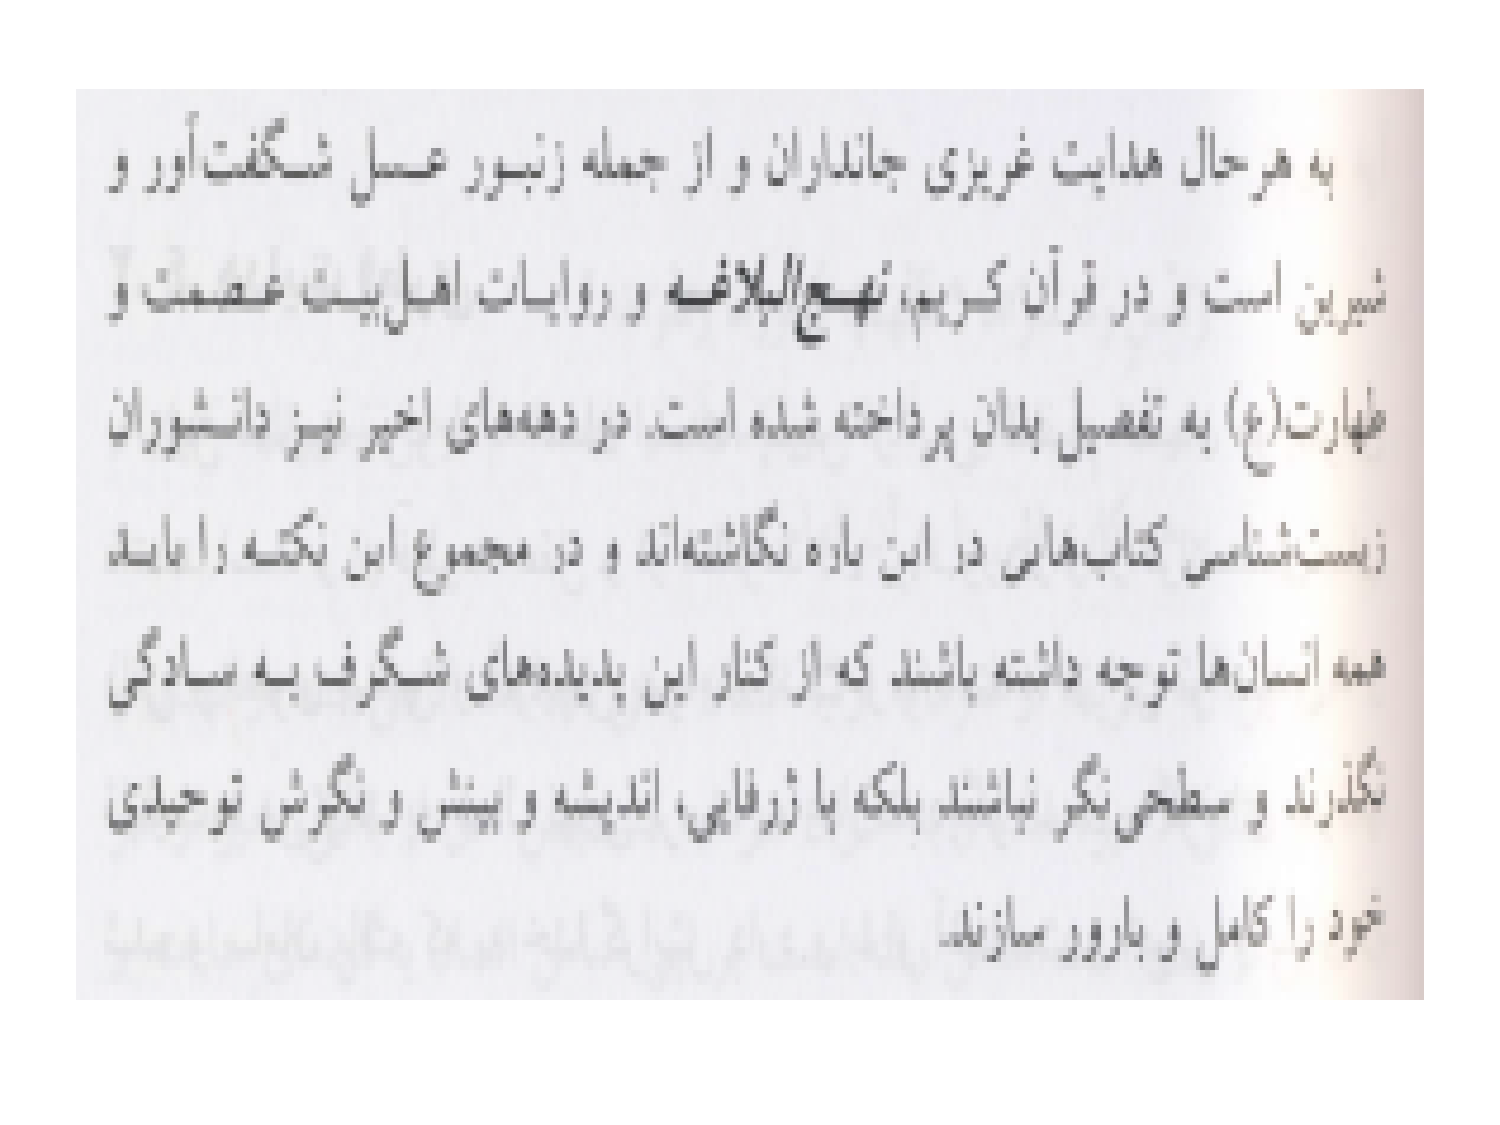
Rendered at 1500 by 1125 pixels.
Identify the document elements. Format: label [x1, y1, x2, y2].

picture [76, 89, 1424, 1000]
